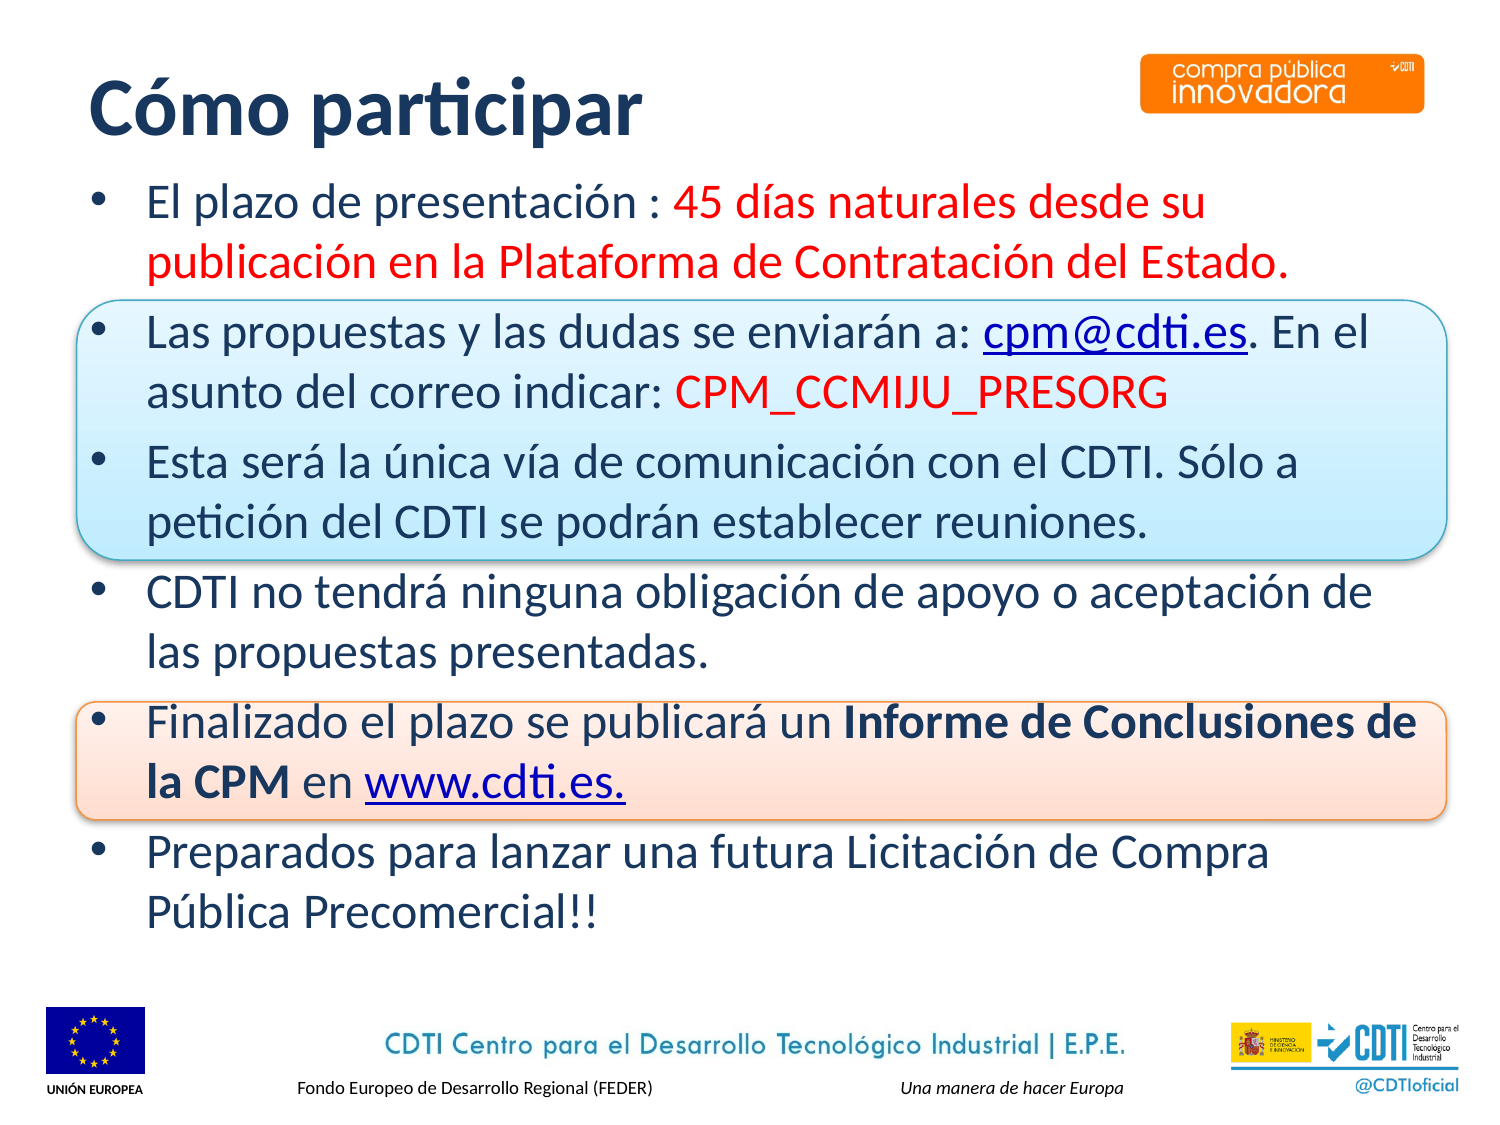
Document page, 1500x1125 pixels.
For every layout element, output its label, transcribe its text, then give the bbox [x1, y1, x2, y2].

picture [46, 1007, 145, 1074]
picture [1231, 1022, 1459, 1094]
title Cómo participar [75, 45, 1425, 160]
text_box [1436, 313, 1448, 547]
text_box [1436, 703, 1448, 819]
picture [1139, 53, 1426, 114]
picture [371, 1014, 1139, 1074]
list El plazo de presentación : 45 días naturales desde su publicación en la Plataforma de Contratación del Estado. Las propuestas y las dudas se enviarán a: cpm@cdti.es. En el asunto del correo indicar: CPM_CCMIJU_PRESORG Esta será la única vía de comunicación con el CDTI. Sólo a petición del CDTI se podrán establecer reuniones. CDTI no tendrá ninguna obligación de apoyo o aceptación de las propuestas presentadas. Finalizado el plazo se publicará un Informe de Conclusiones de la CPM en www.cdti.es. Preparados para lanzar una futura Licitación de Compra Pública Precomercial!! [75, 160, 1436, 1000]
